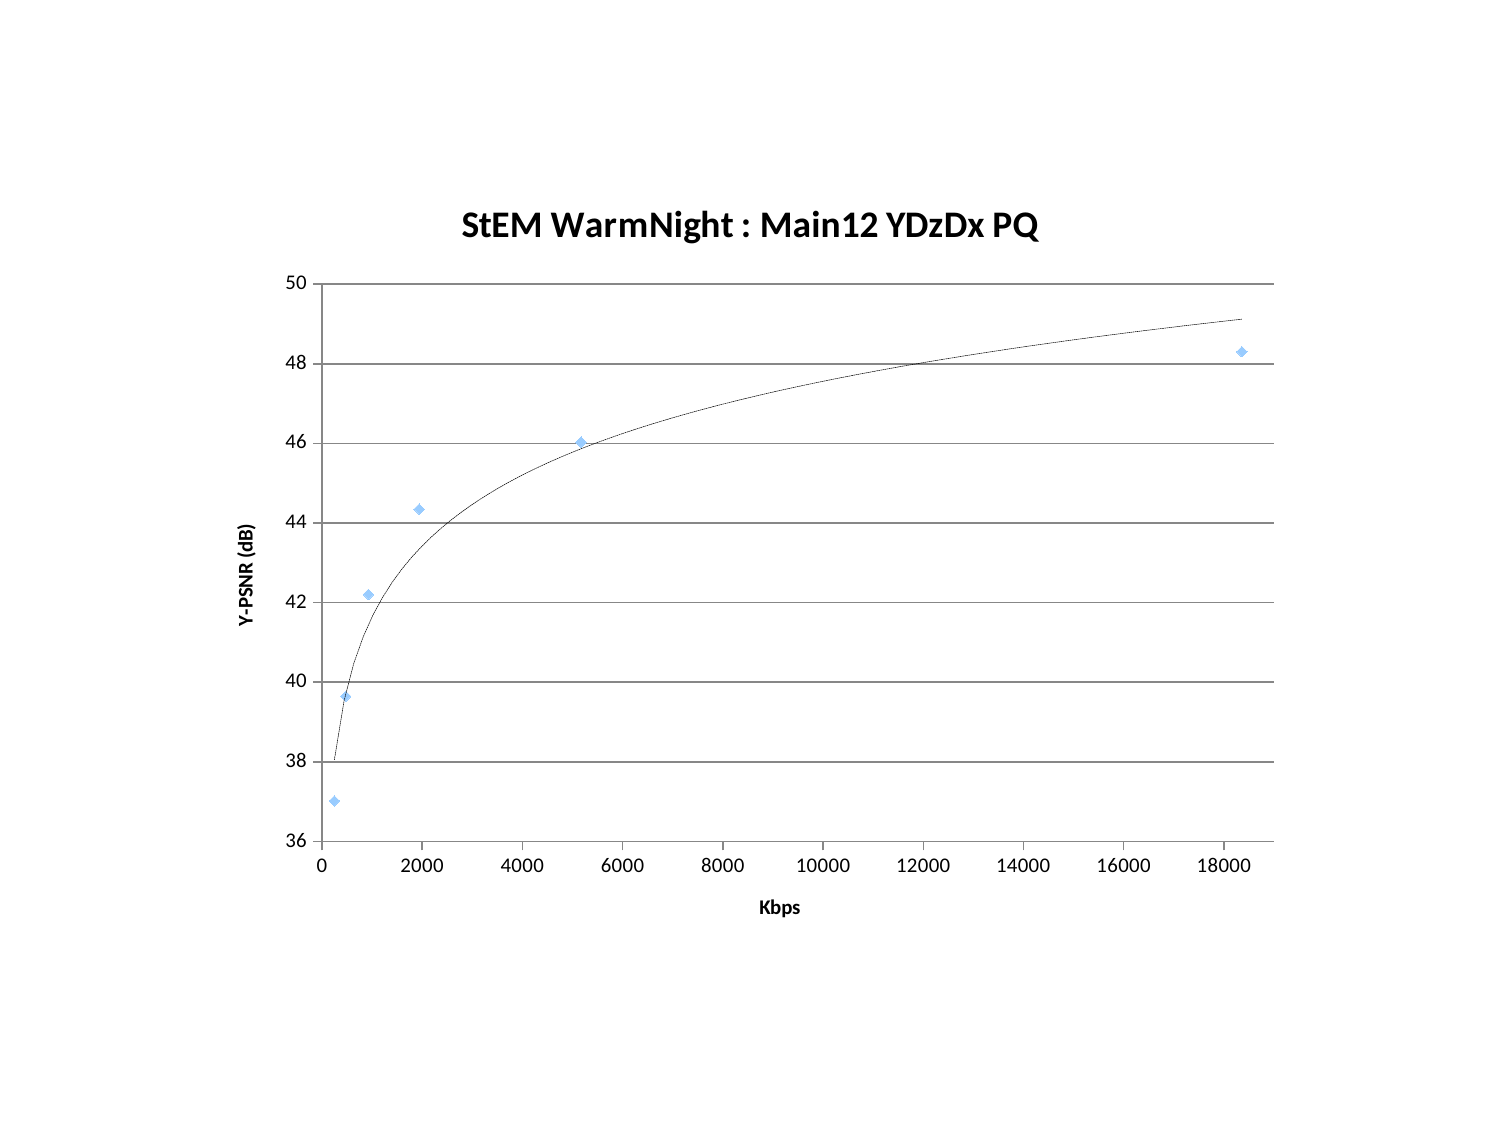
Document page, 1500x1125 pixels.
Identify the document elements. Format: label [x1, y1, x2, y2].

chart [203, 174, 1296, 951]
